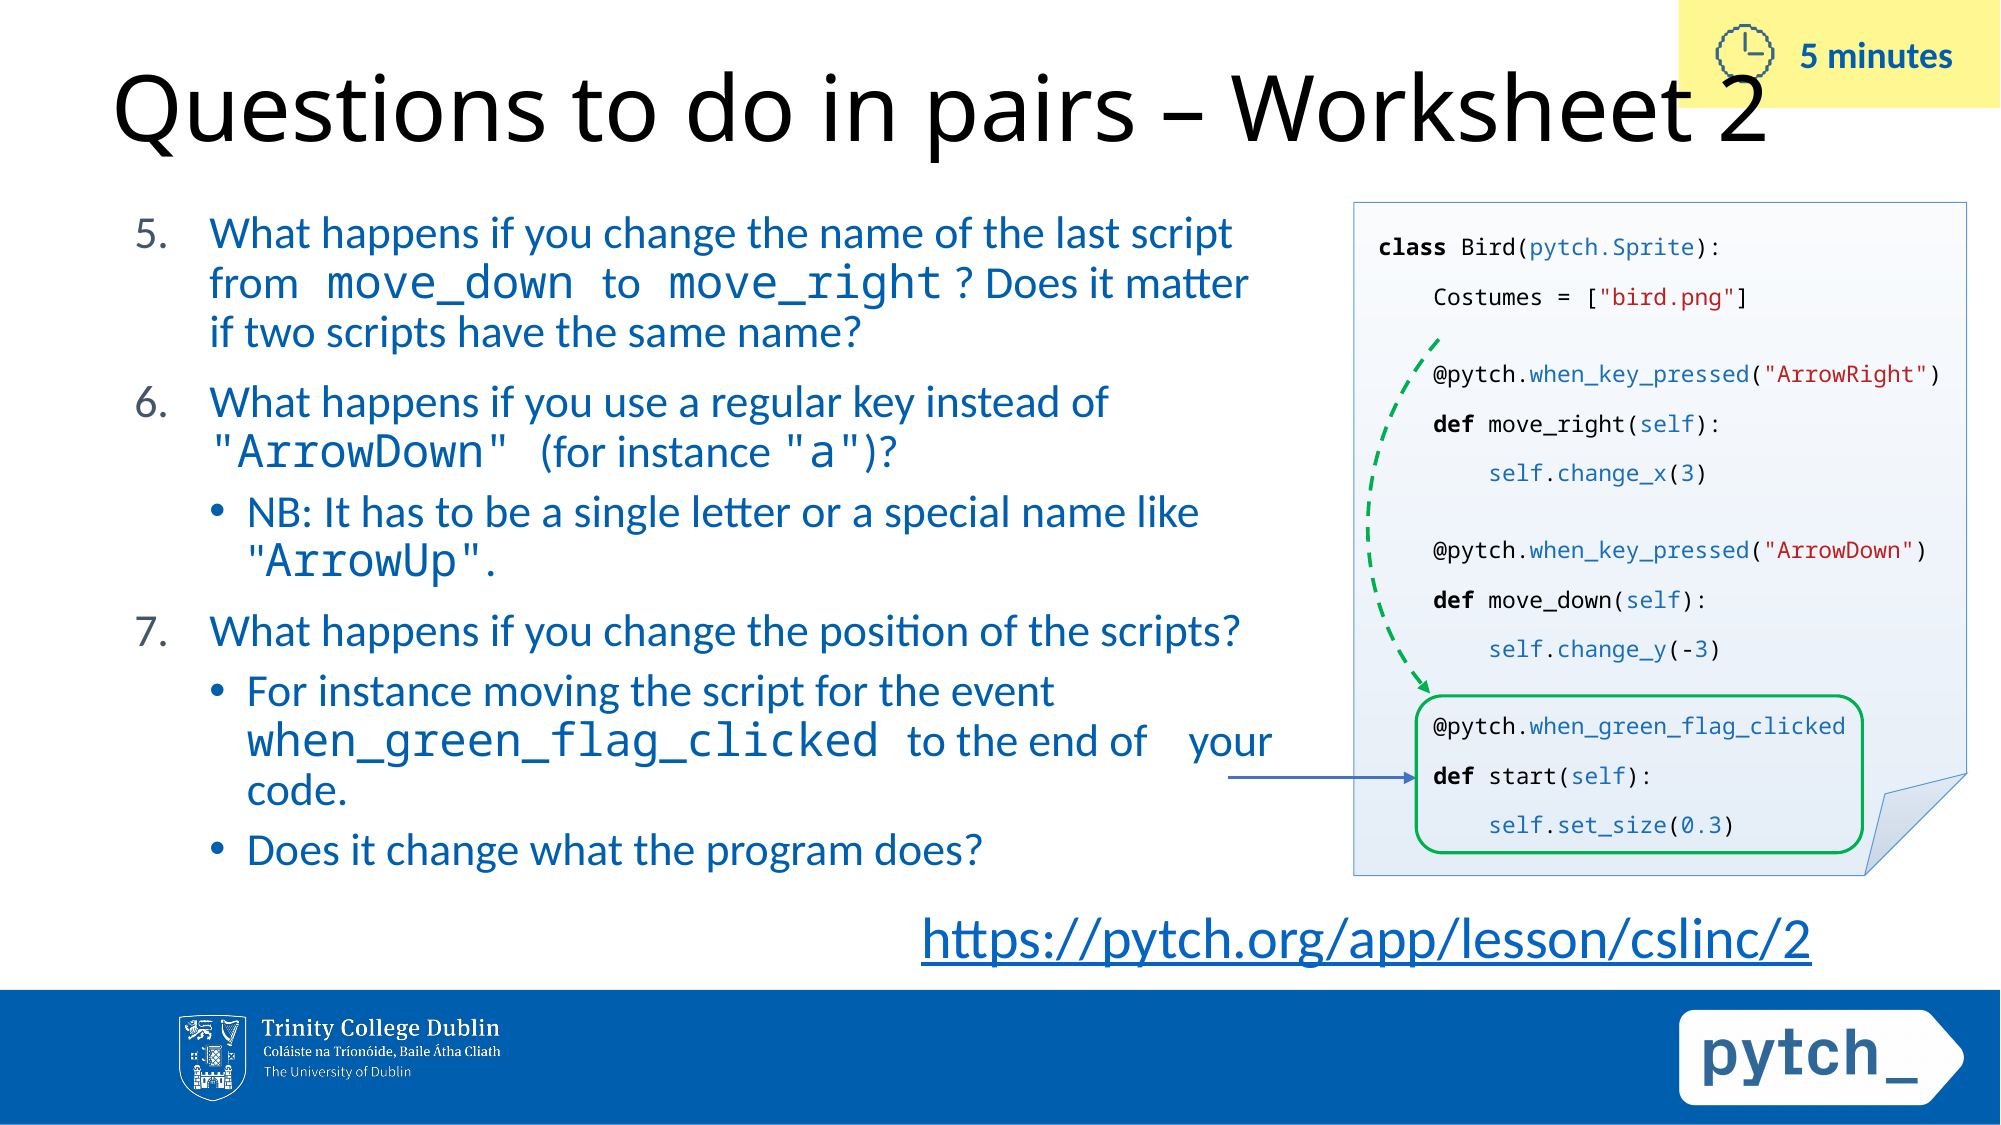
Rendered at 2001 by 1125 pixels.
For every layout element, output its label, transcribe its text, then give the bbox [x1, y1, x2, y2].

list What happens if you change the name of the last script from move_down to move_right ? Does it matter if two scripts have the same name? What happens if you use a regular key instead of "ArrowDown" (for instance "a")? NB: It has to be a single letter or a special name like "ArrowUp". What happens if you change the position of the scripts? For instance moving the script for the event when_green_flag_clicked to the end of your code. Does it change what the program does? [119, 221, 1290, 941]
text_box Questions to do in pairs – Worksheet 2 [96, 3, 1856, 221]
text_box [1353, 779, 1894, 877]
text_box https://pytch.org/app/lesson/cslinc/2 [906, 892, 2000, 978]
picture [1590, 894, 2001, 1125]
text_box [1416, 695, 1863, 853]
picture [178, 1014, 502, 1102]
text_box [1678, 0, 2000, 108]
text_box [1353, 201, 1969, 776]
text_box [1367, 338, 1607, 694]
text_box class Bird(pytch.Sprite): Costumes = ["bird.png"] @pytch.when_key_pressed("ArrowRight") def move_right(self): self.change_x(3) @pytch.when_key_pressed("ArrowDown") def move_down(self): self.change_y(-3) @pytch.when_green_flag_clicked def start(self): self.set_size(0.3) [1363, 228, 1967, 847]
